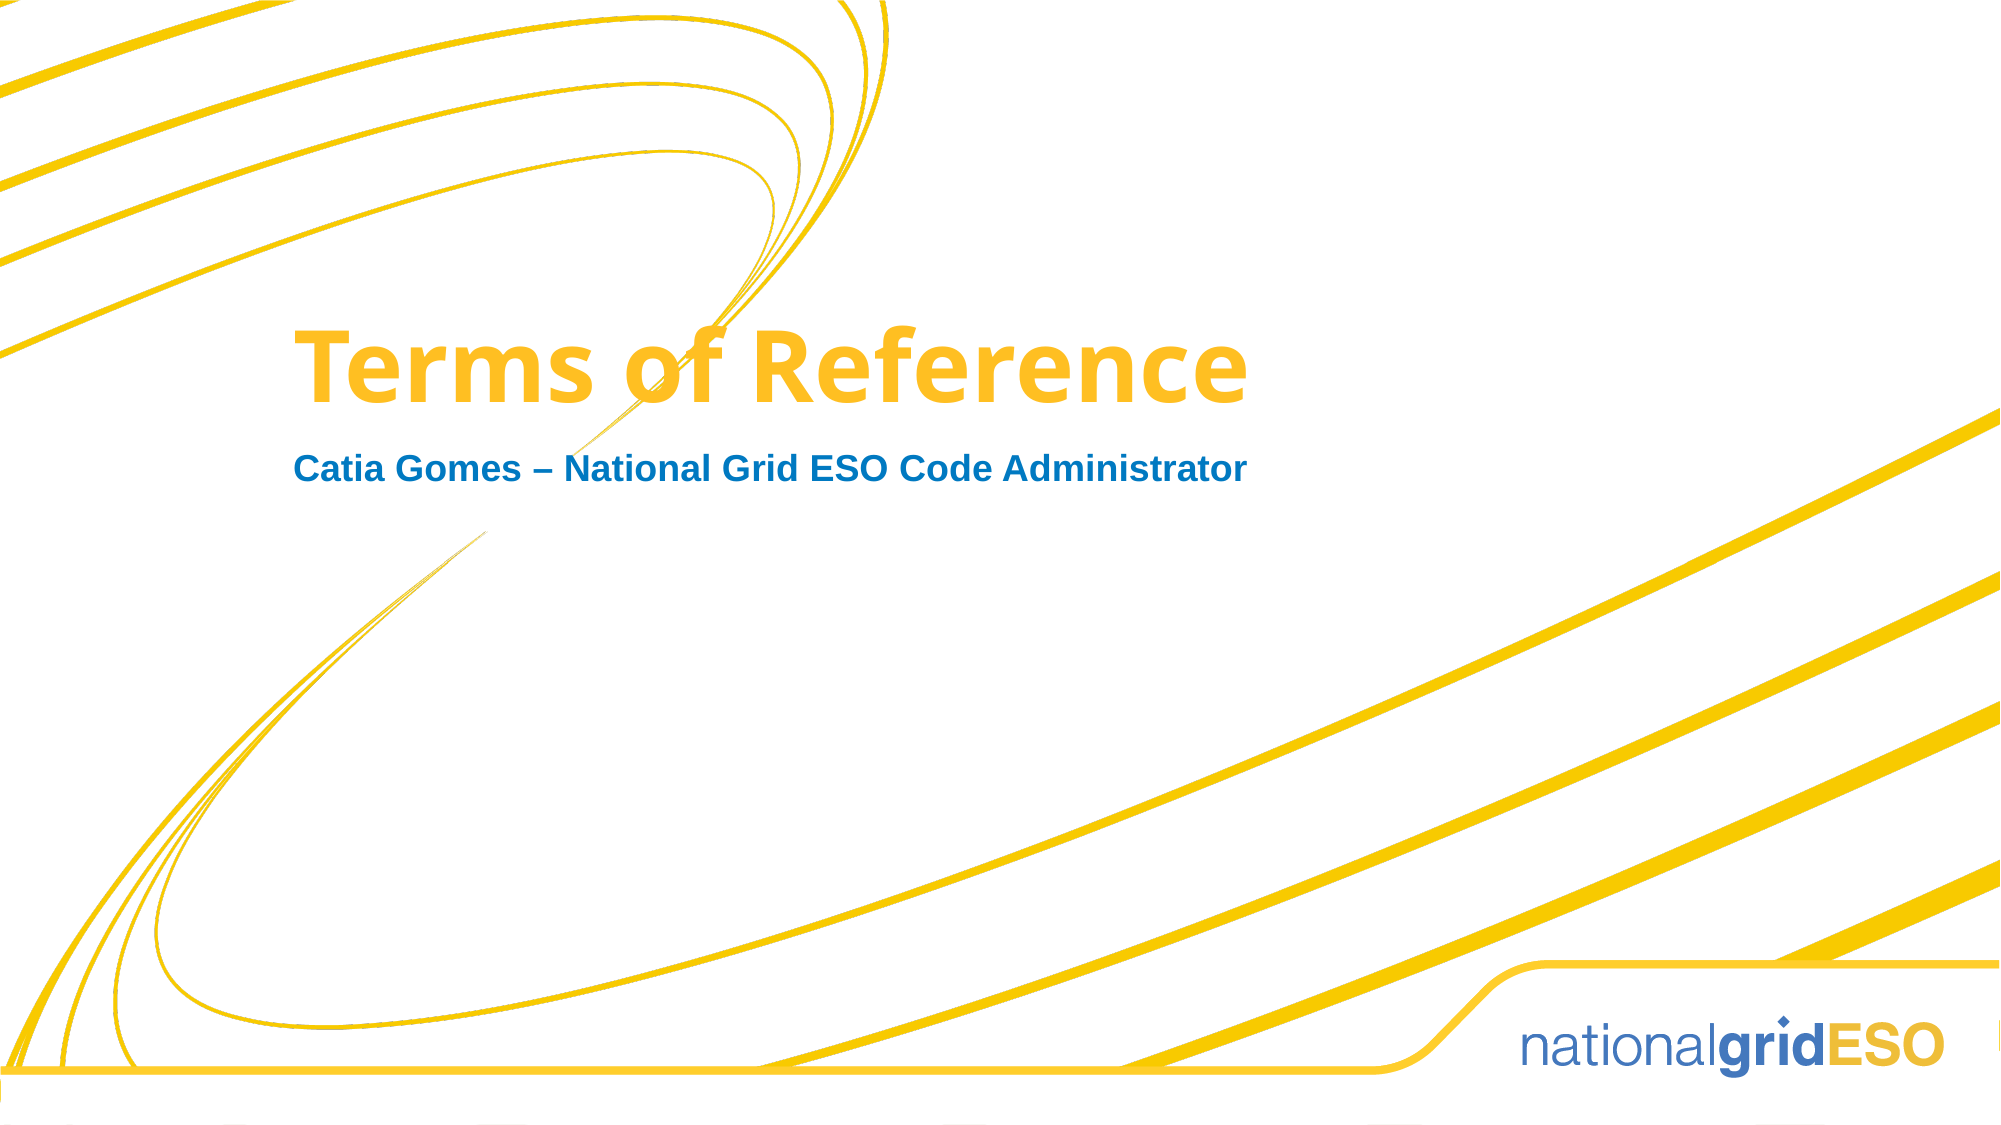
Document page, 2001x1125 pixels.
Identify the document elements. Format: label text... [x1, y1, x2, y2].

text_box Catia Gomes – National Grid ESO Code Administrator [278, 441, 1440, 718]
list Terms of Reference [278, 309, 1440, 441]
picture [0, 0, 2000, 1125]
